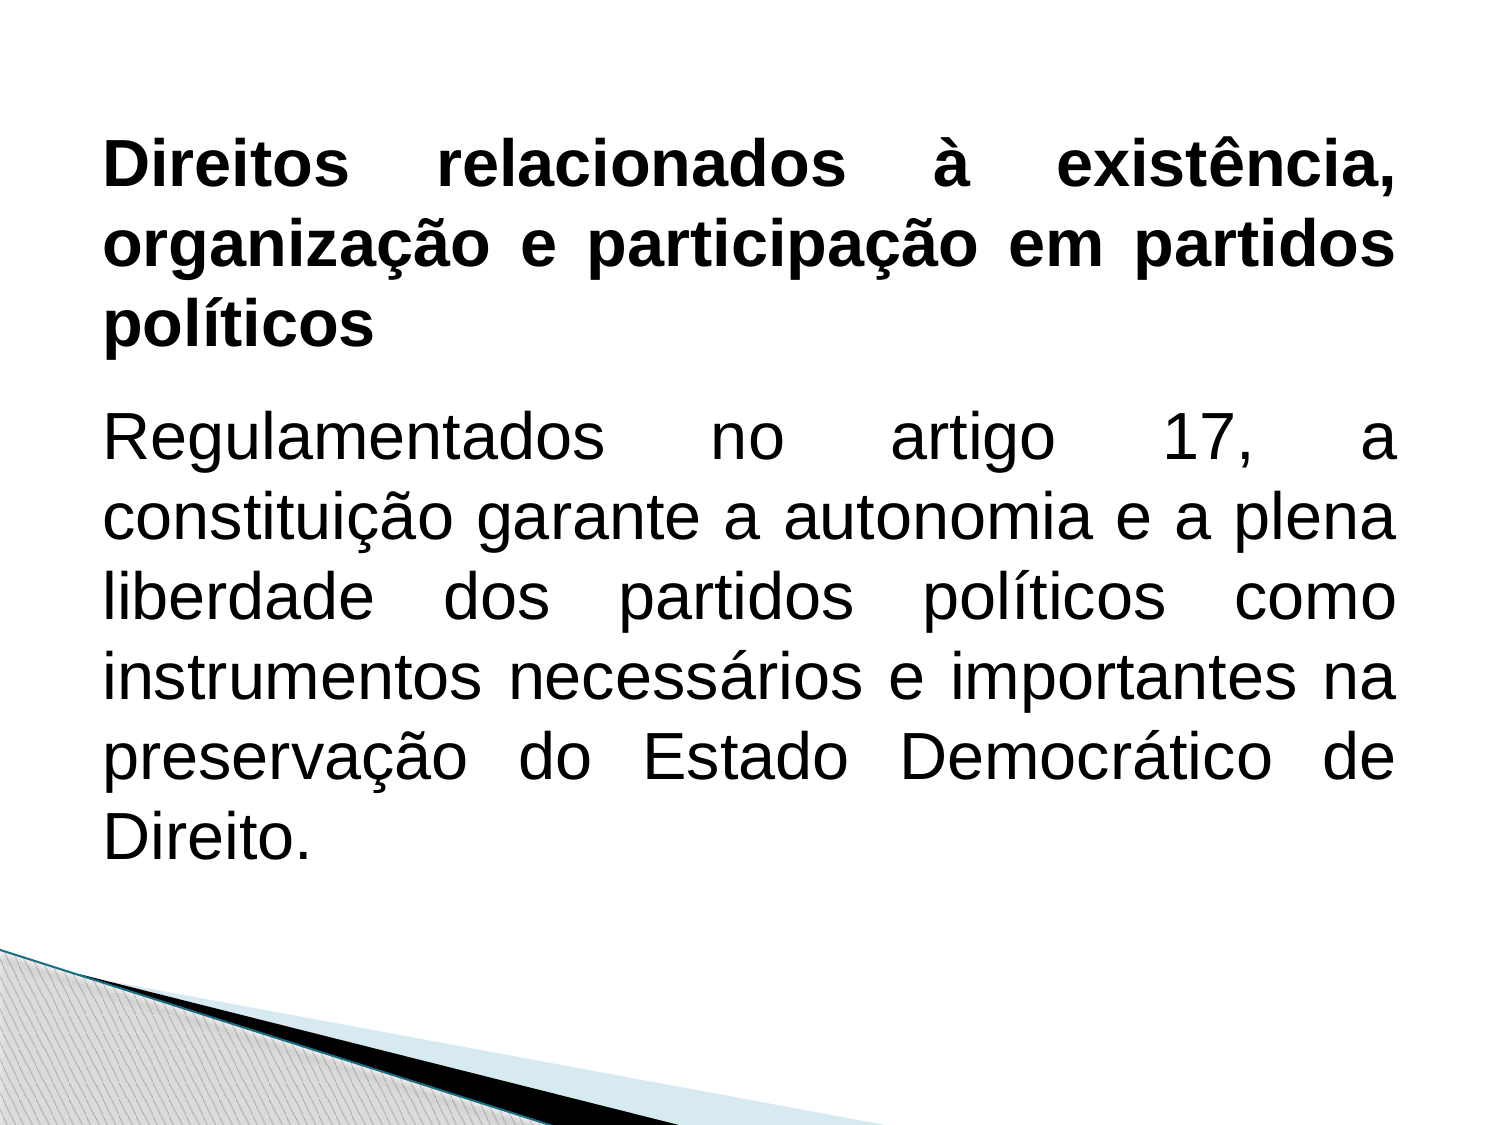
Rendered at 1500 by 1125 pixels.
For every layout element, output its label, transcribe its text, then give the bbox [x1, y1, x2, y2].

text_box Direitos relacionados à existência, organização e participação em partidos políticos Regulamentados no artigo 17, a constituição garante a autonomia e a plena liberdade dos partidos políticos como instrumentos necessários e importantes na preservação do Estado Democrático de Direito. [87, 112, 1413, 881]
